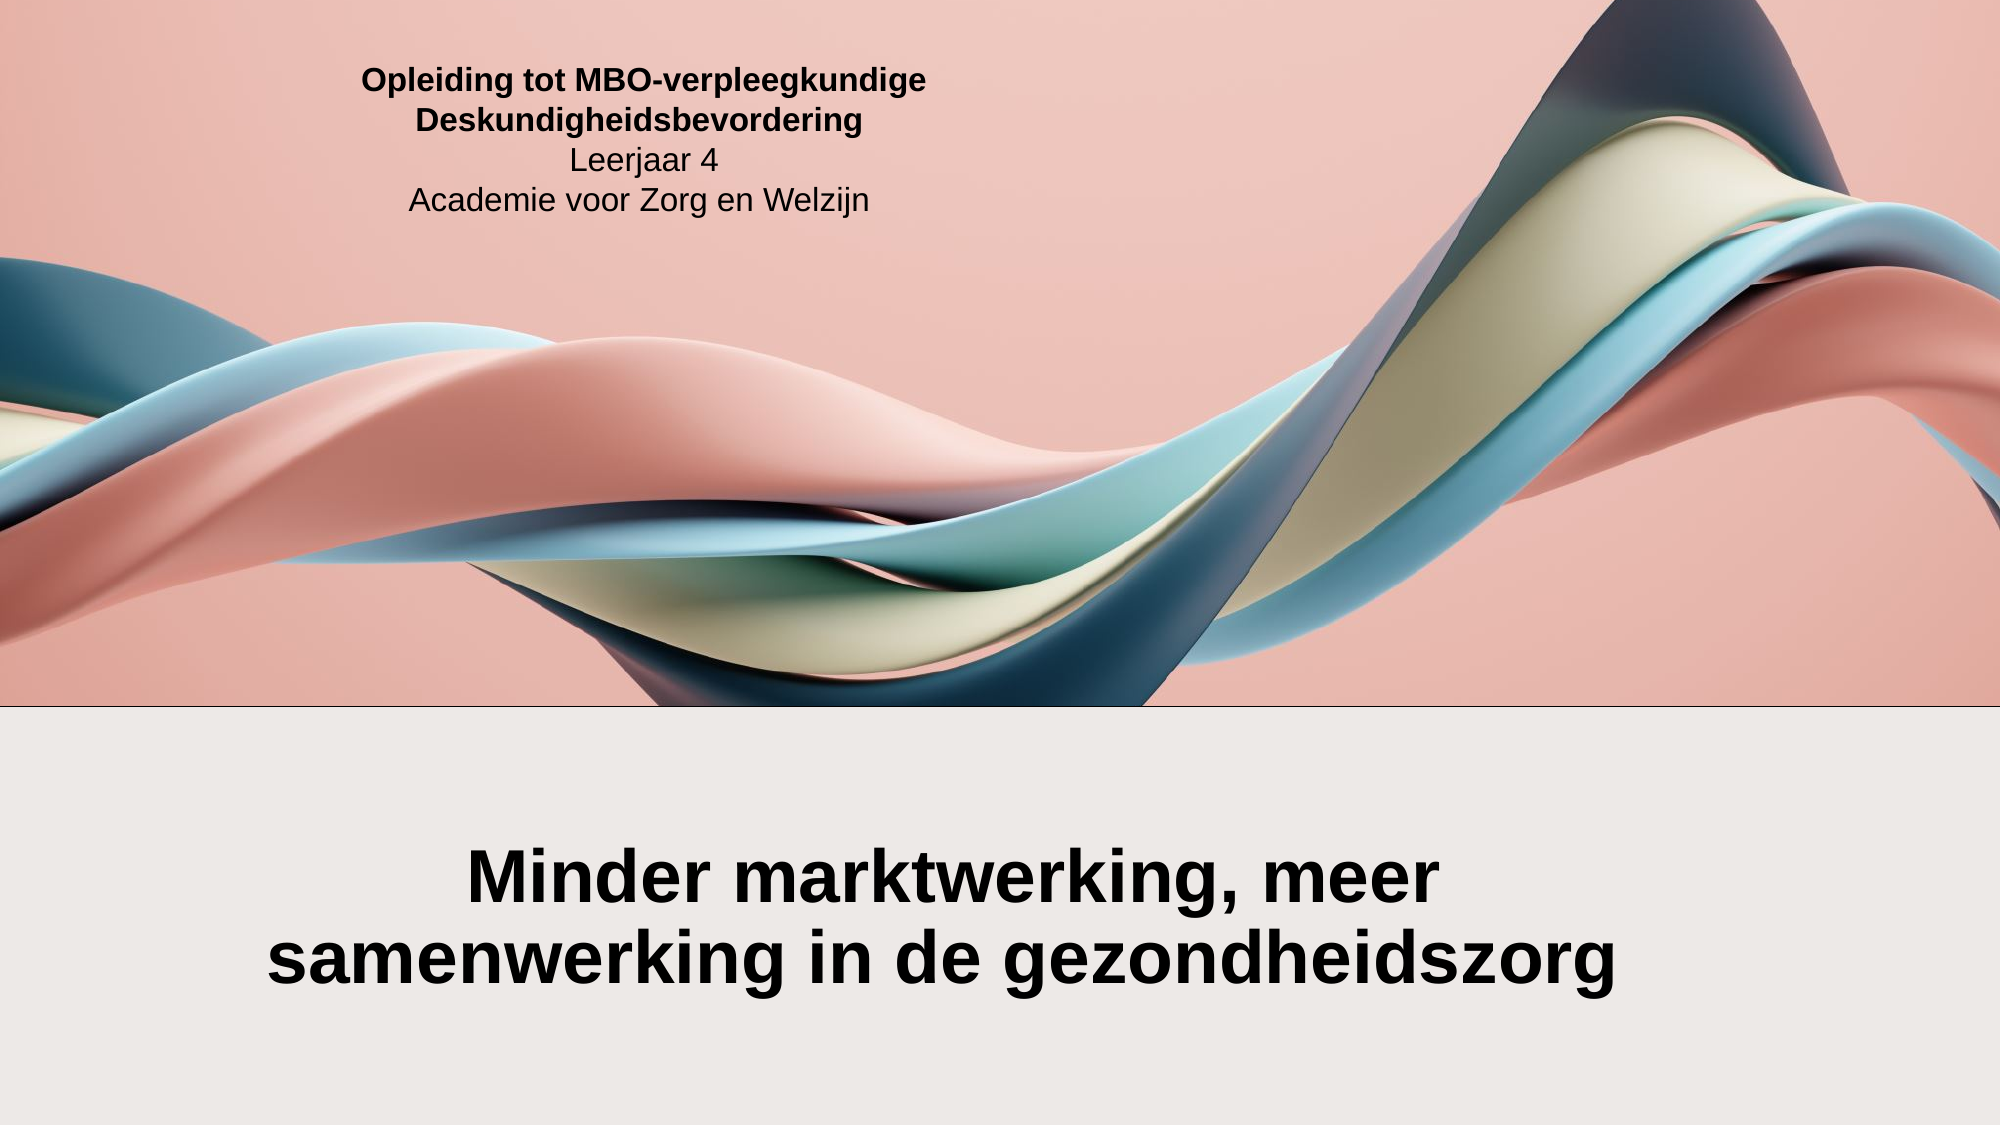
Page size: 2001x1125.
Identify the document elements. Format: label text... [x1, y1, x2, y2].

text_box [0, 707, 2000, 1125]
title Minder marktwerking, meer samenwerking in de gezondheidszorg [31, 764, 1897, 1008]
picture [0, 0, 2000, 706]
